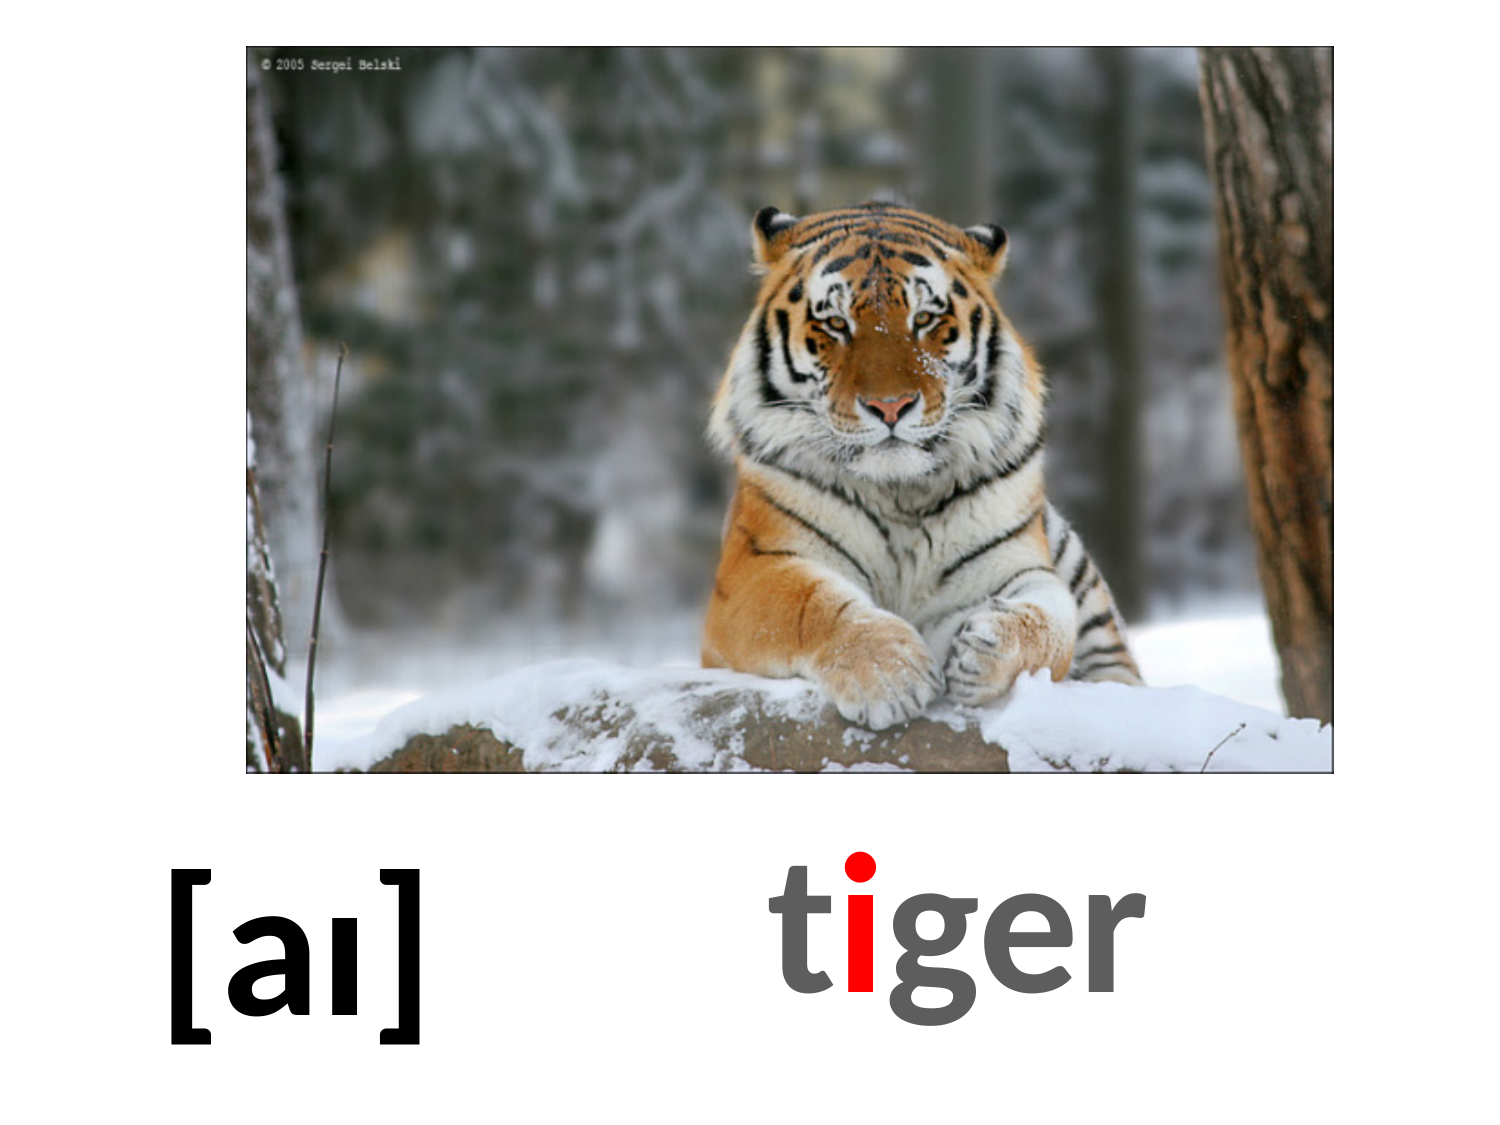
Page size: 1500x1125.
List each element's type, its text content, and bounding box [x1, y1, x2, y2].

text_box [aı] [142, 808, 496, 1064]
text_box tiger [752, 785, 1165, 1041]
picture [245, 46, 1334, 774]
